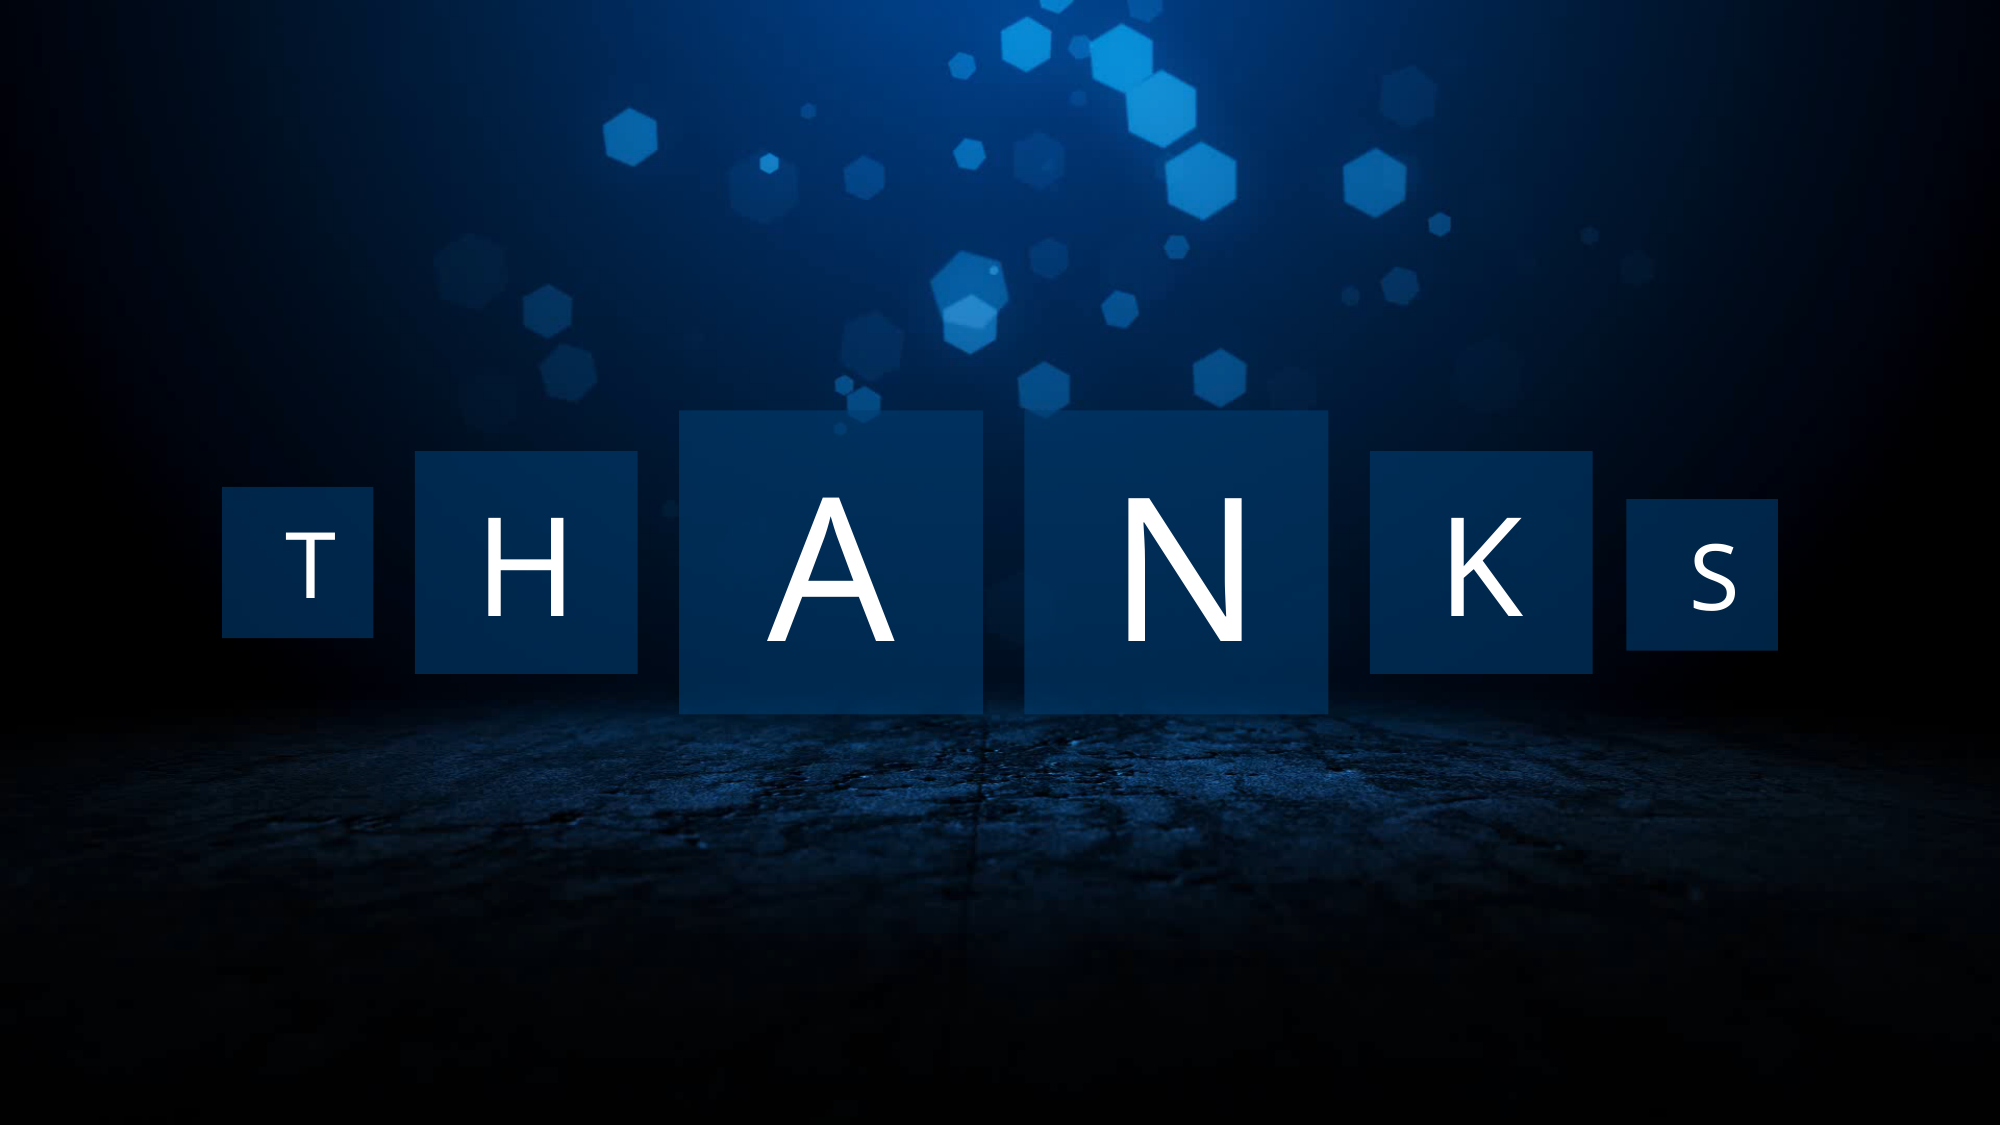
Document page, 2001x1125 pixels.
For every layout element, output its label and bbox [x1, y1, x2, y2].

picture [0, 0, 2000, 1125]
text_box [221, 410, 1778, 715]
